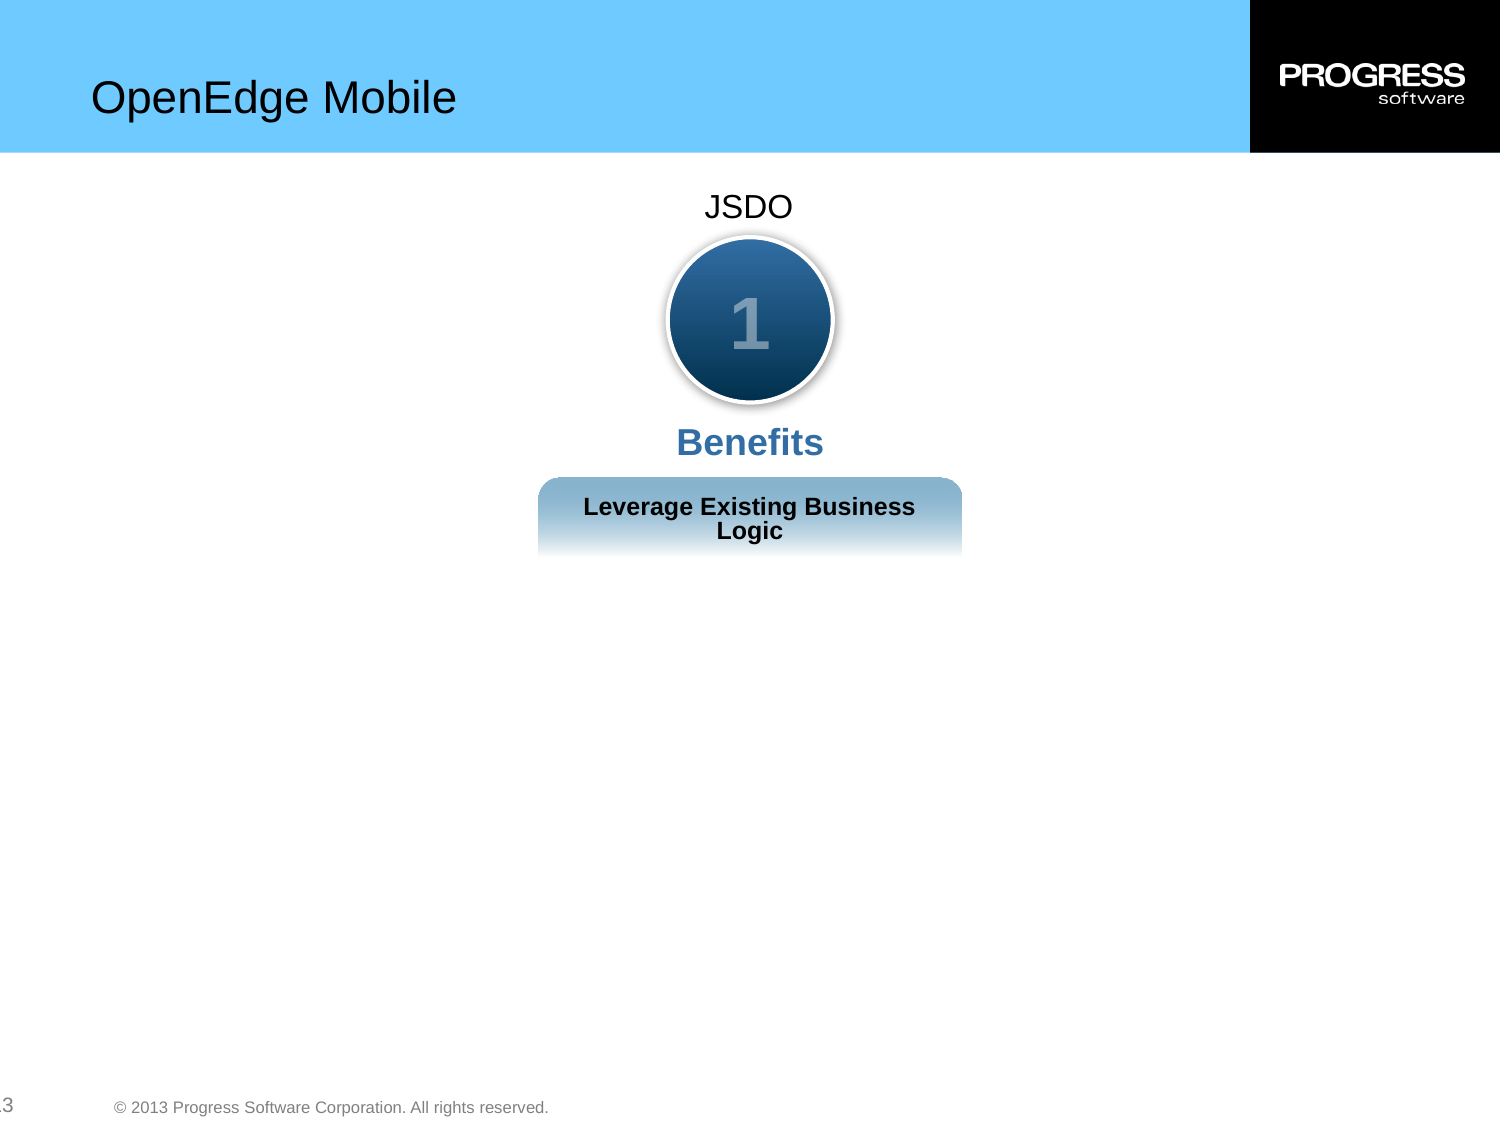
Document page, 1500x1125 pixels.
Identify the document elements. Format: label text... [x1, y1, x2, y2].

text_box Leverage Existing Business Logic [538, 477, 962, 558]
text_box Benefits [661, 418, 840, 470]
text_box 1 [667, 237, 833, 403]
picture [1280, 63, 1465, 104]
text_box JSDO [580, 177, 918, 233]
title OpenEdge Mobile [75, 64, 1201, 132]
